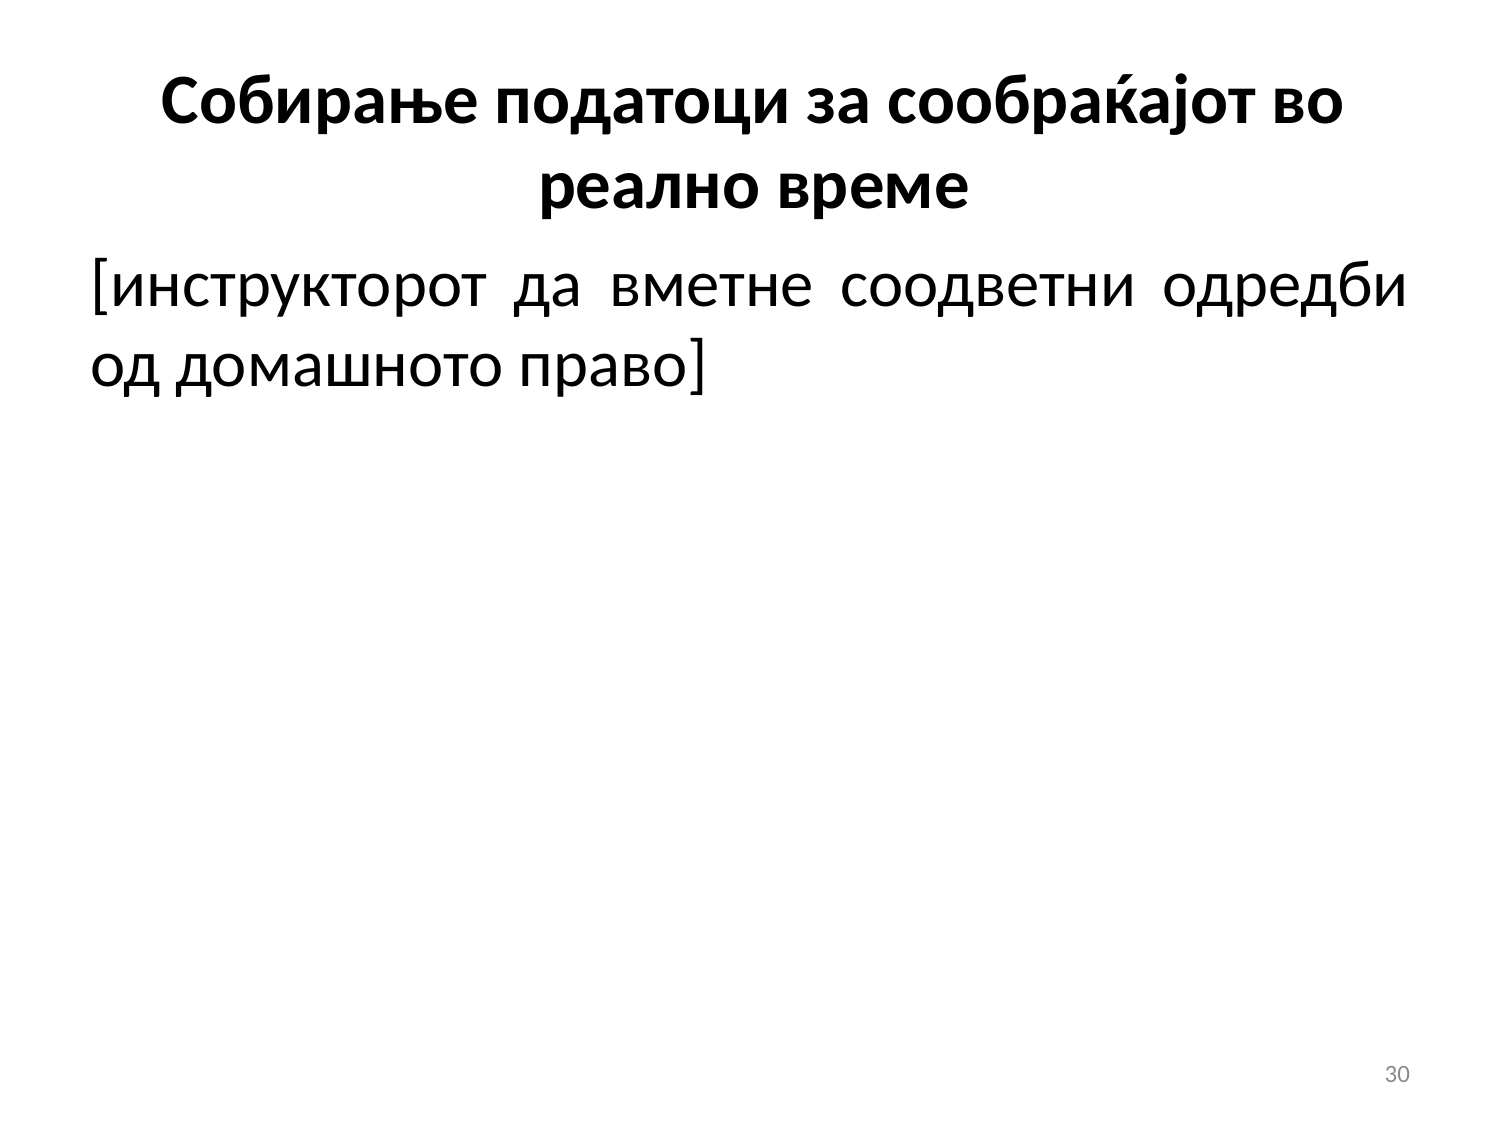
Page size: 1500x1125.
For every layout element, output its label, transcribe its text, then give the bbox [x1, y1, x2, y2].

slide_number 30 [1074, 1042, 1425, 1103]
title Собирање податоци за сообраќајот во реално време [54, 45, 1455, 233]
list [инструкторот да вметне соодветни одредби од домашното право] [75, 232, 1425, 992]
